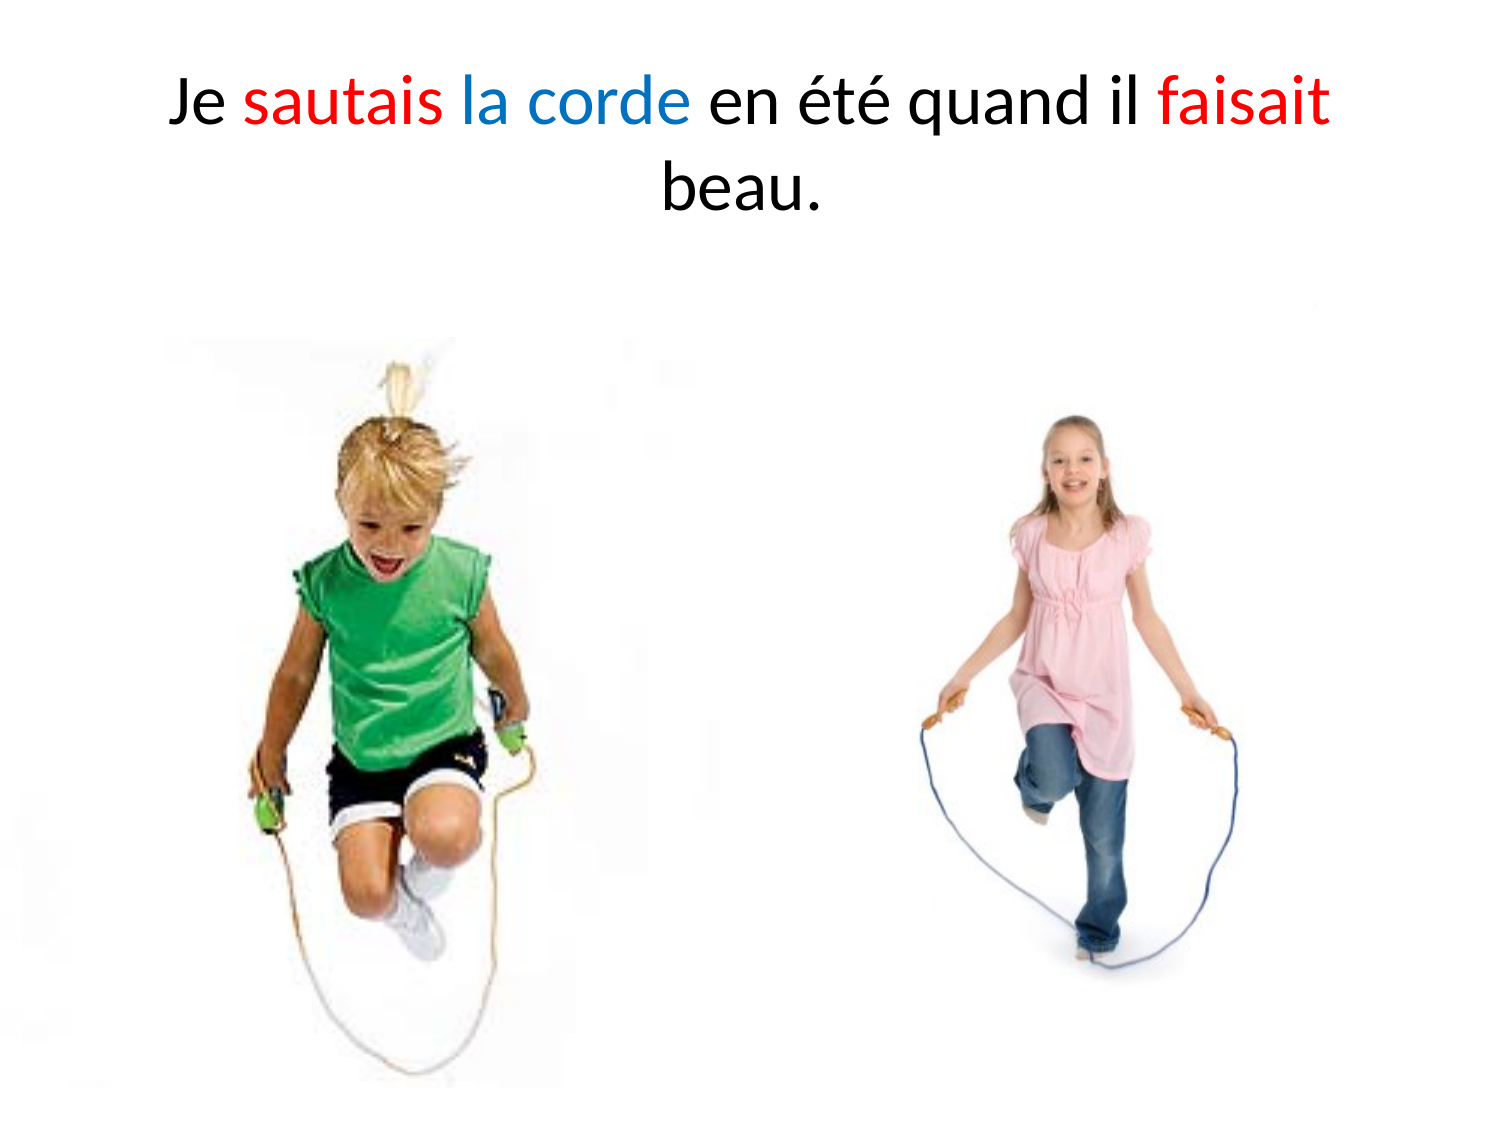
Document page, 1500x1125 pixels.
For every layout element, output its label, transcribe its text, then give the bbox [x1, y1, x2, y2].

title Je sautais la corde en été quand il faisait beau. [75, 45, 1425, 233]
picture [0, 337, 751, 1088]
picture [837, 299, 1318, 1019]
